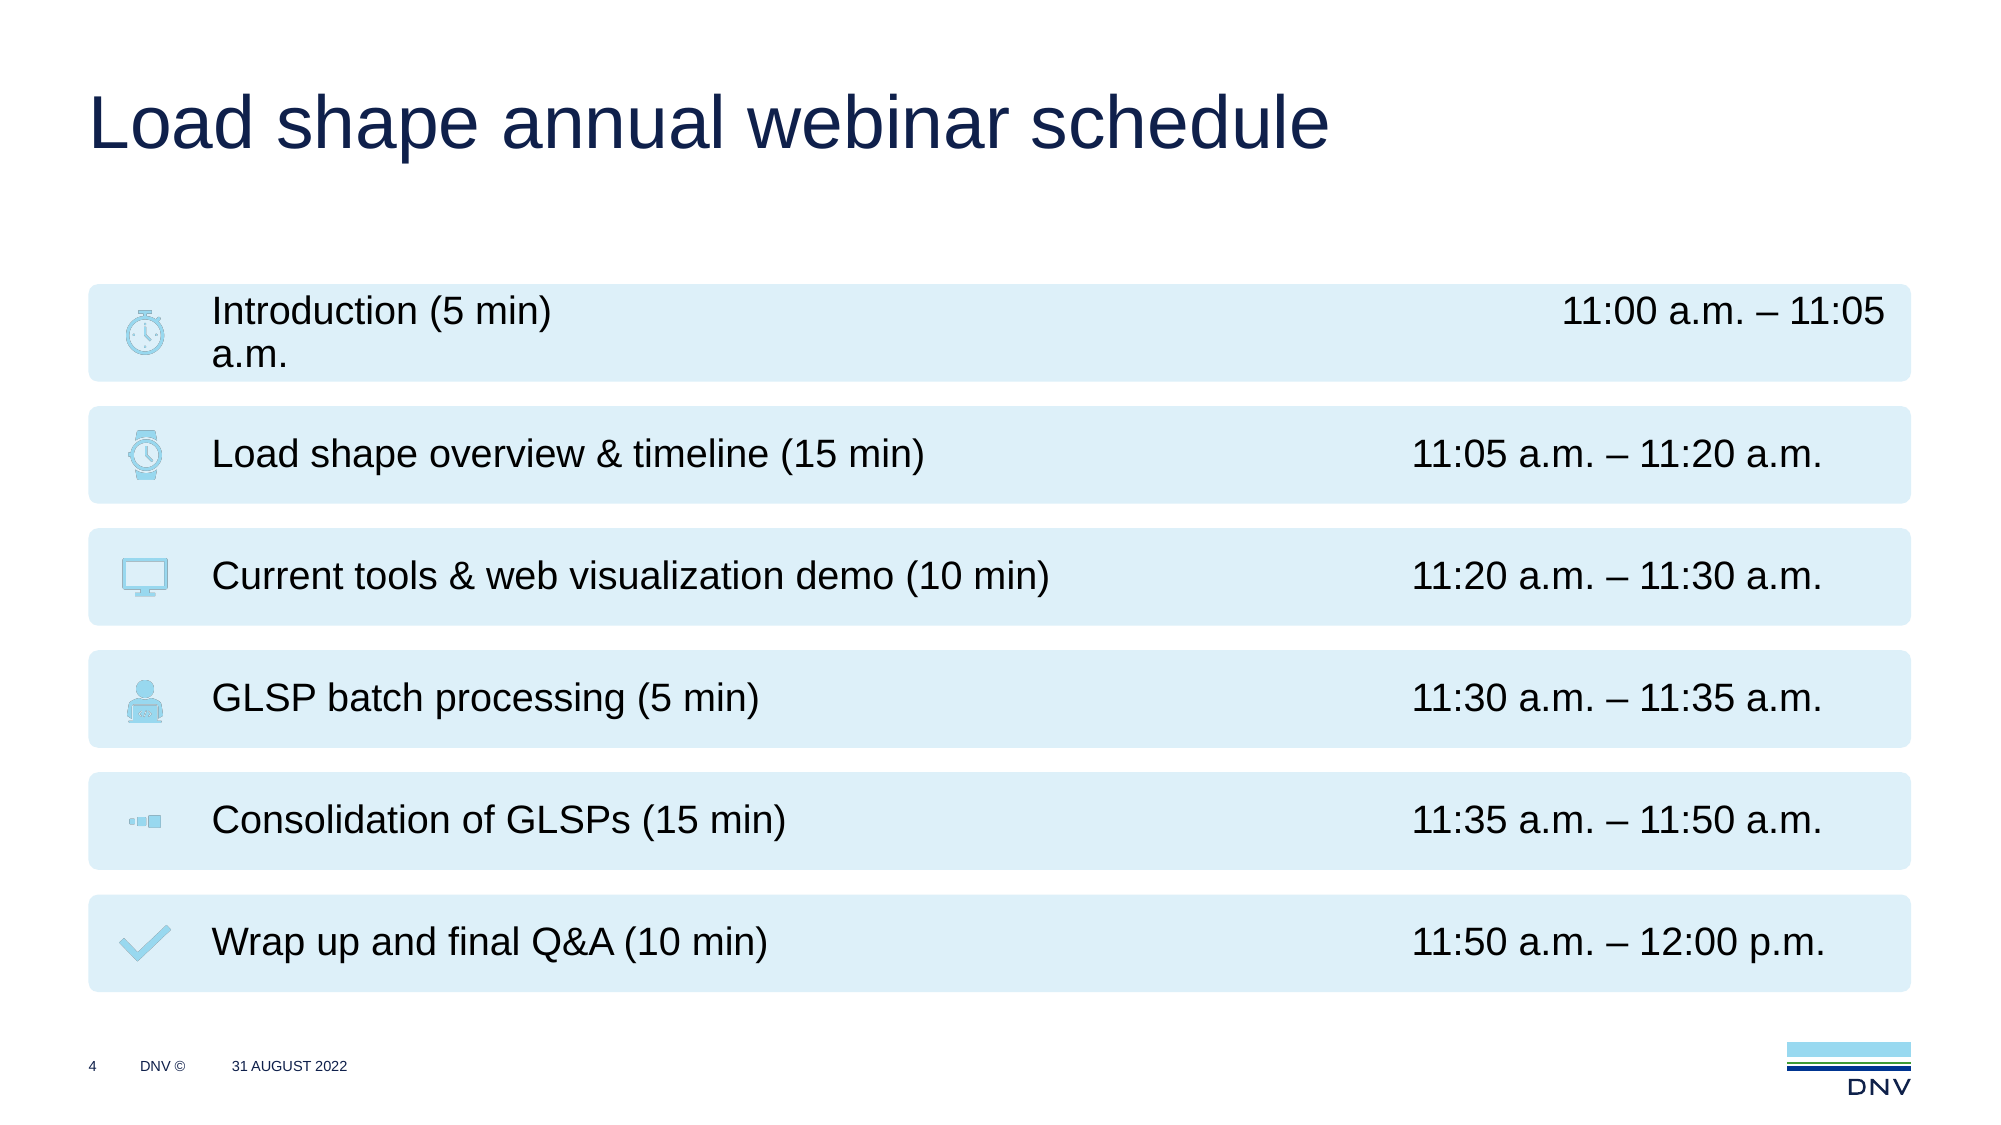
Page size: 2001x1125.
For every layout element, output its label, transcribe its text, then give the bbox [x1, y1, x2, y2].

slide_number 4 [88, 1056, 133, 1082]
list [88, 283, 1912, 993]
title Load shape annual webinar schedule [88, 88, 1912, 243]
